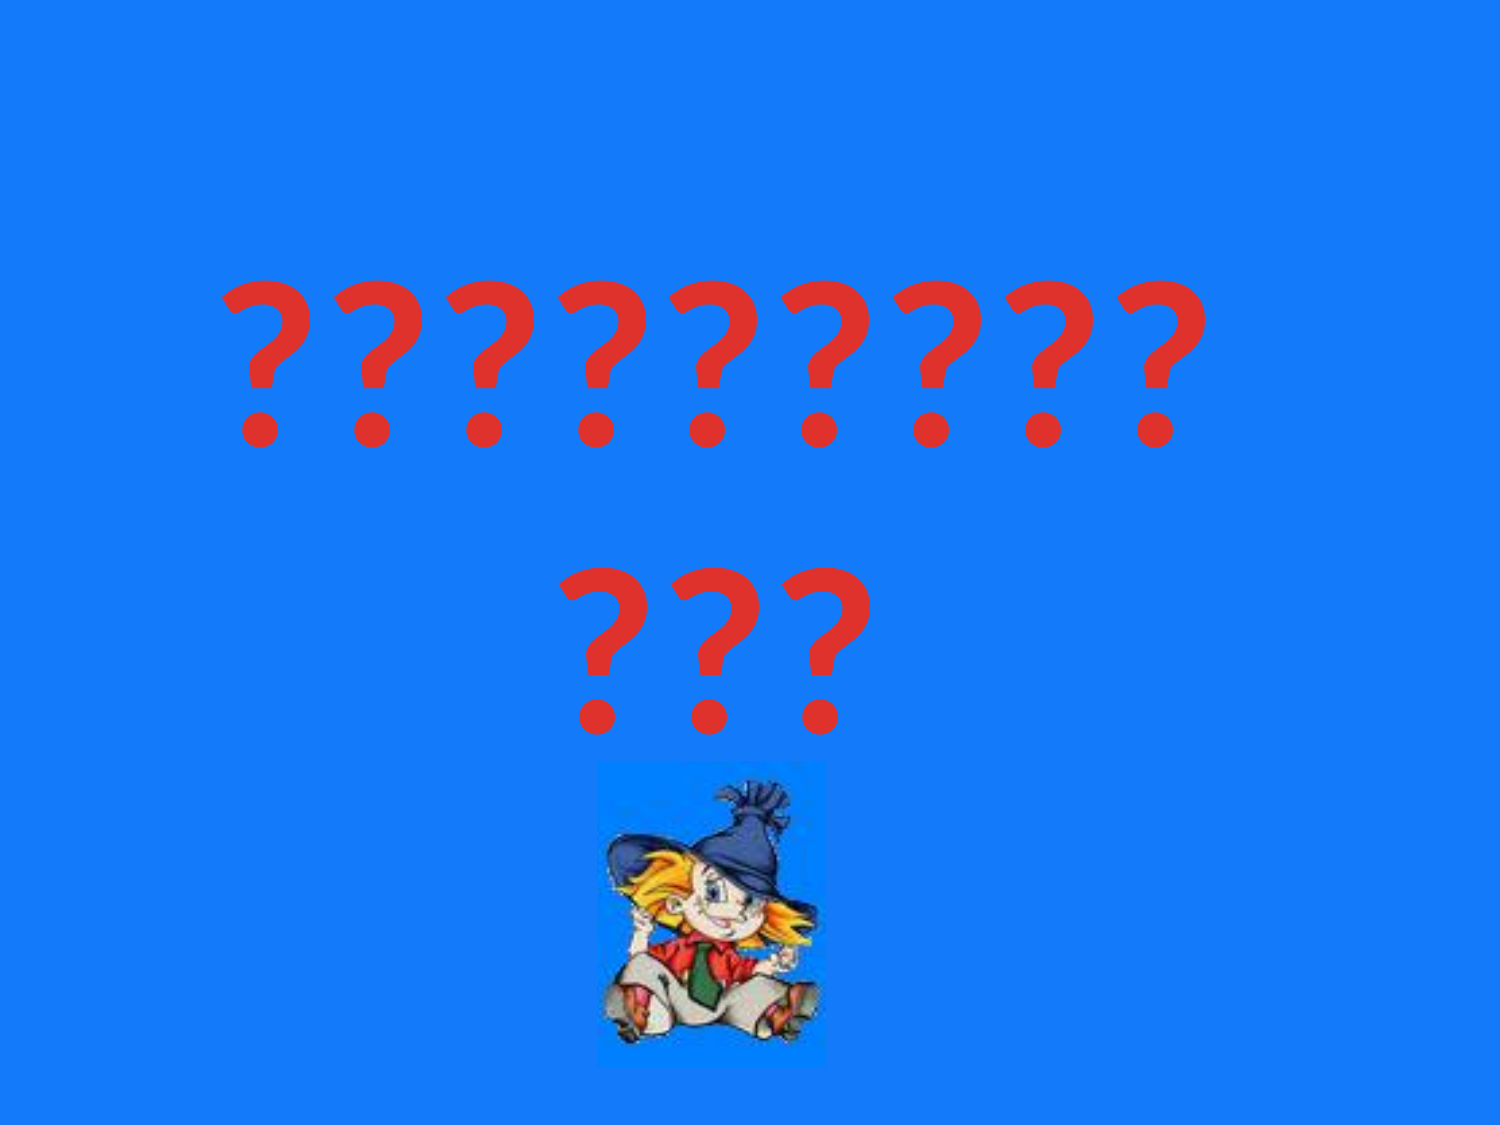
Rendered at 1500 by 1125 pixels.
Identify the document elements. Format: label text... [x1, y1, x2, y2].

text_box ???????????? [164, 199, 1266, 790]
picture [597, 761, 827, 1067]
